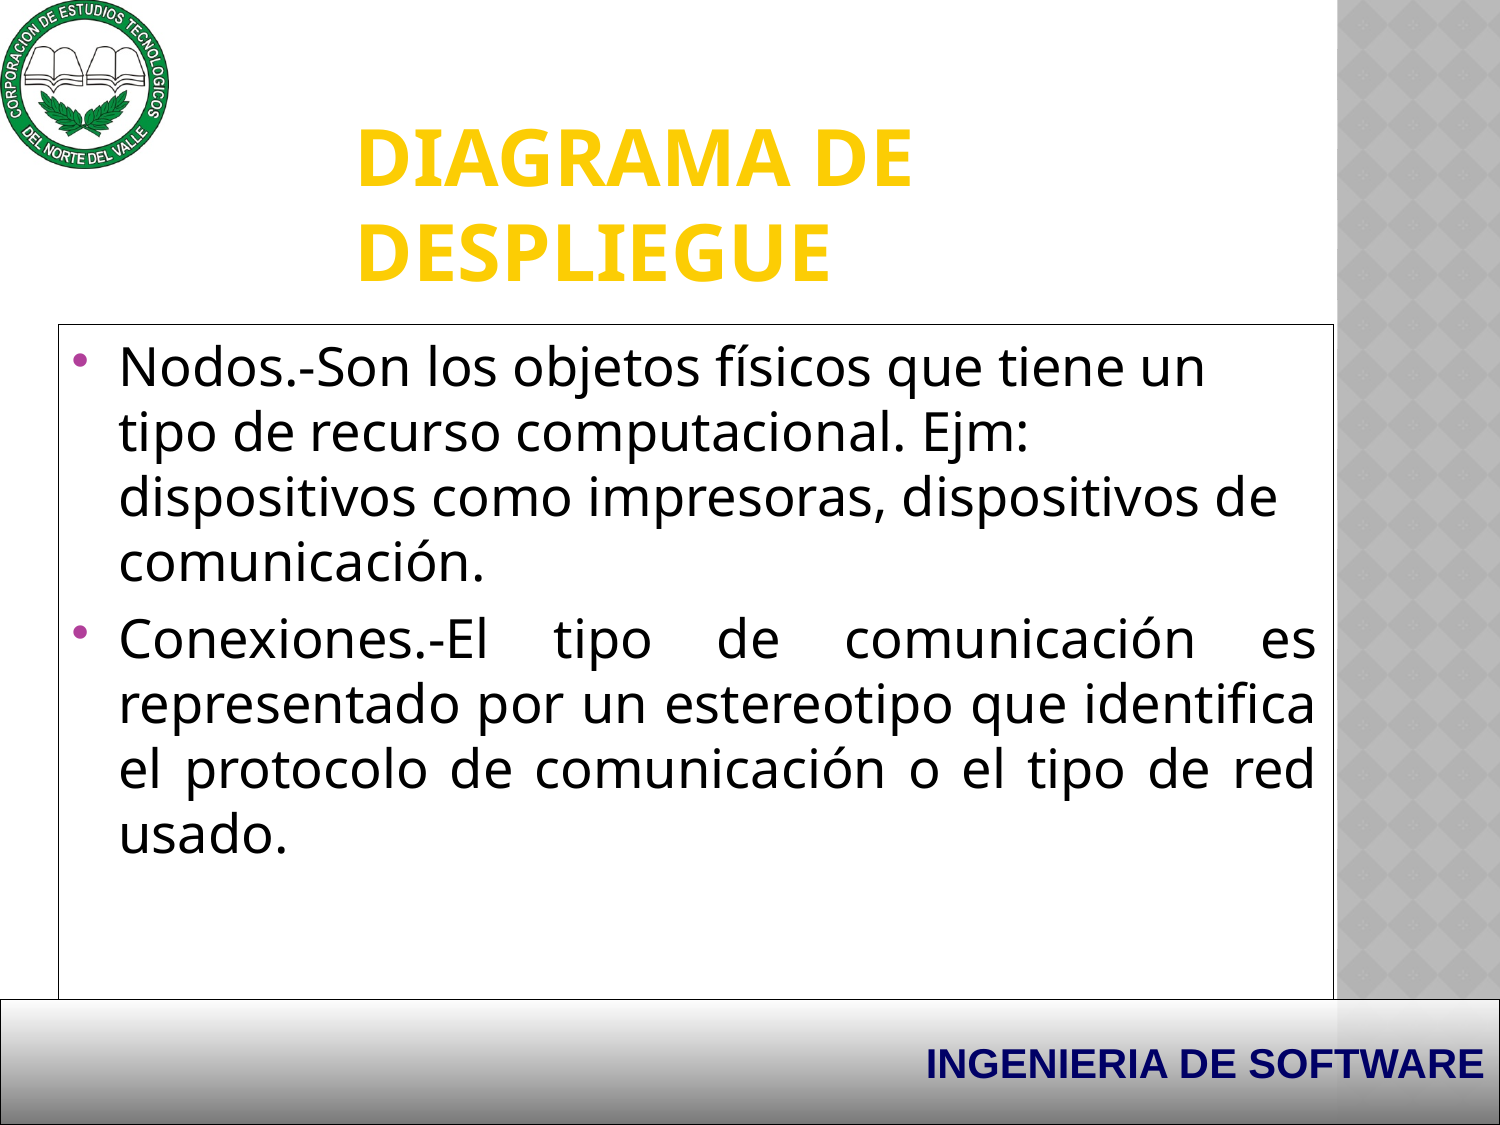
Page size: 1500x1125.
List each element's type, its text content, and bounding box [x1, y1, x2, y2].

title Diagrama de Despliegue [339, 99, 1353, 288]
list Nodos.-Son los objetos físicos que tiene un tipo de recurso computacional. Ejm: dispositivos como impresoras, dispositivos de comunicación. Conexiones.-El tipo de comunicación es representado por un estereotipo que identifica el protocolo de comunicación o el tipo de red usado. [58, 324, 1334, 1000]
picture [0, 0, 169, 169]
